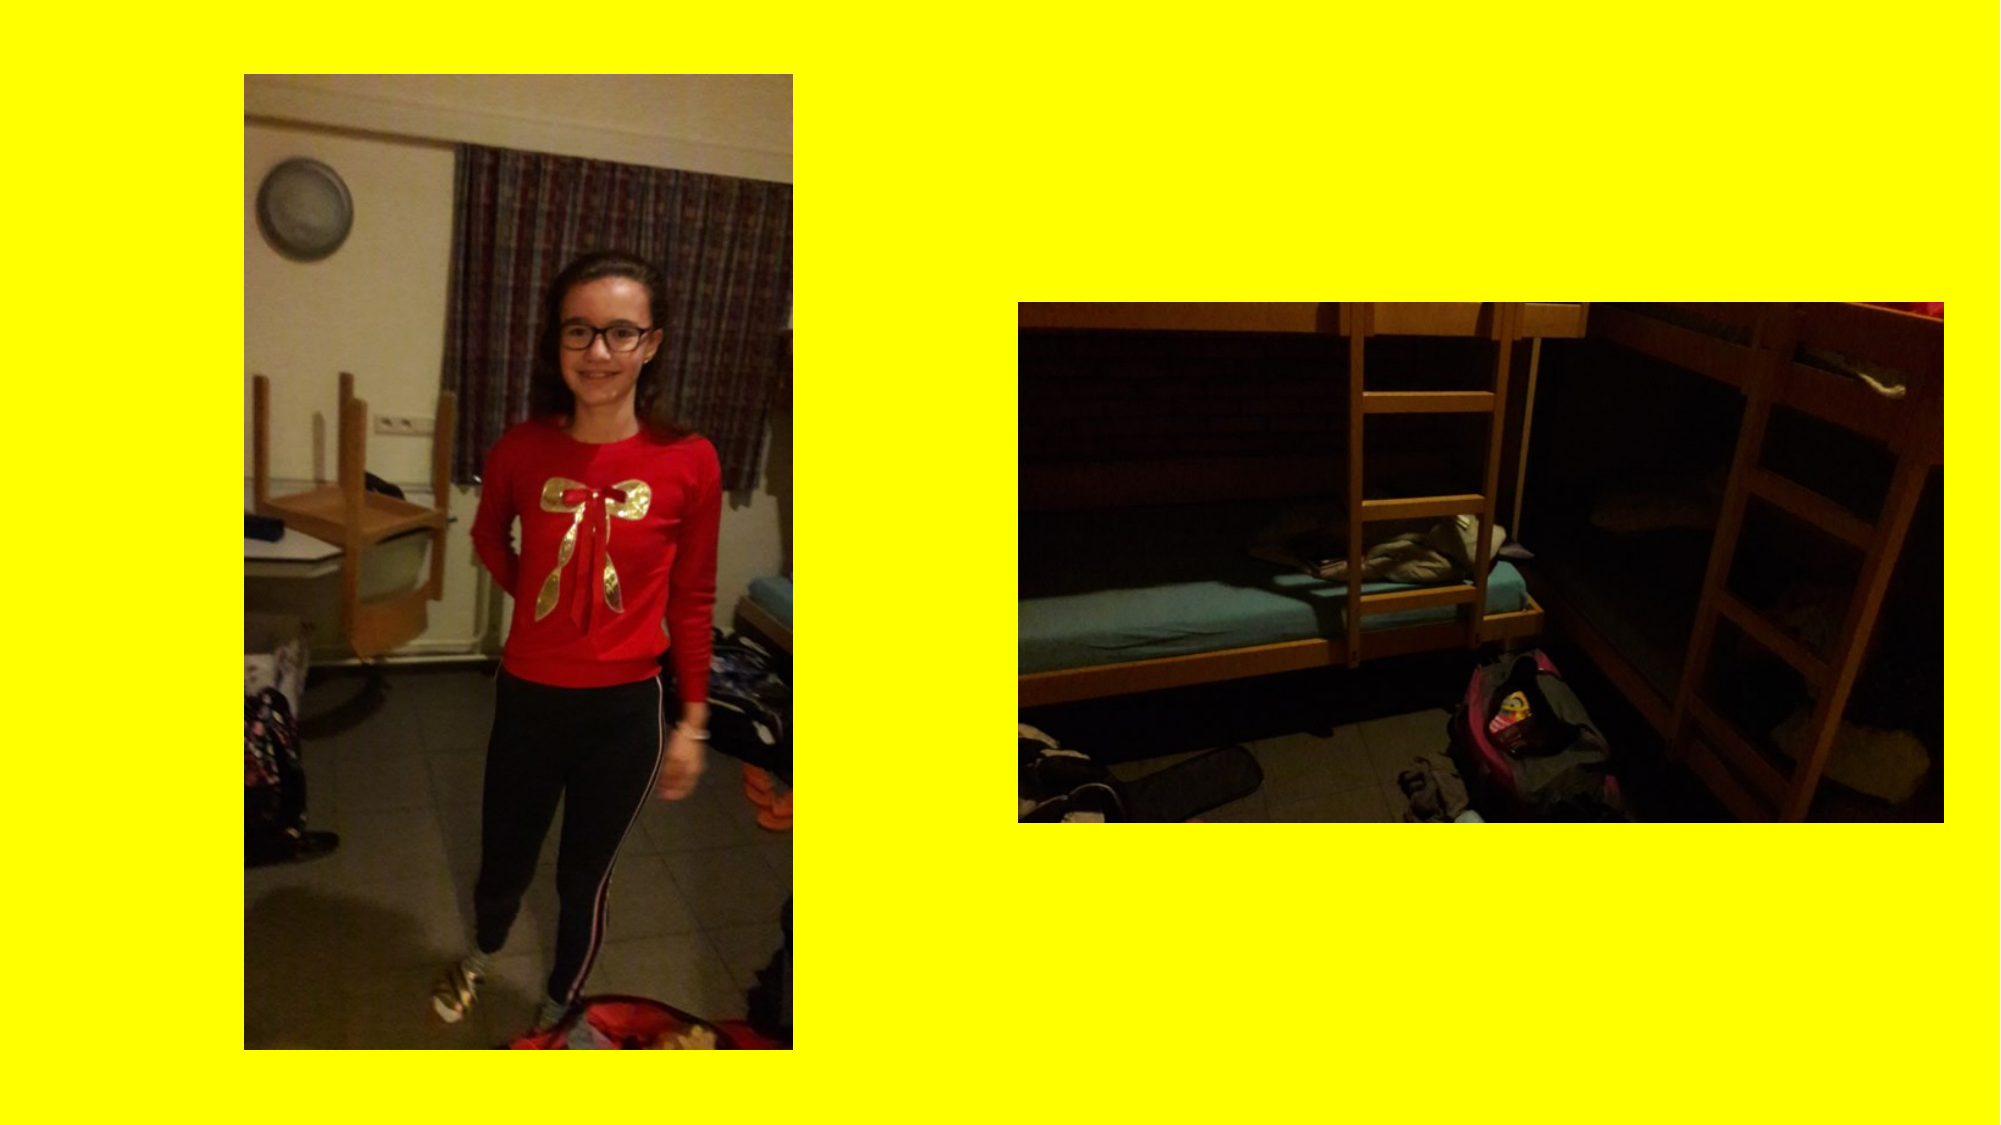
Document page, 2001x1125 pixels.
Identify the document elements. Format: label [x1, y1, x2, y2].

picture [1018, 302, 1944, 823]
picture [244, 74, 793, 1050]
